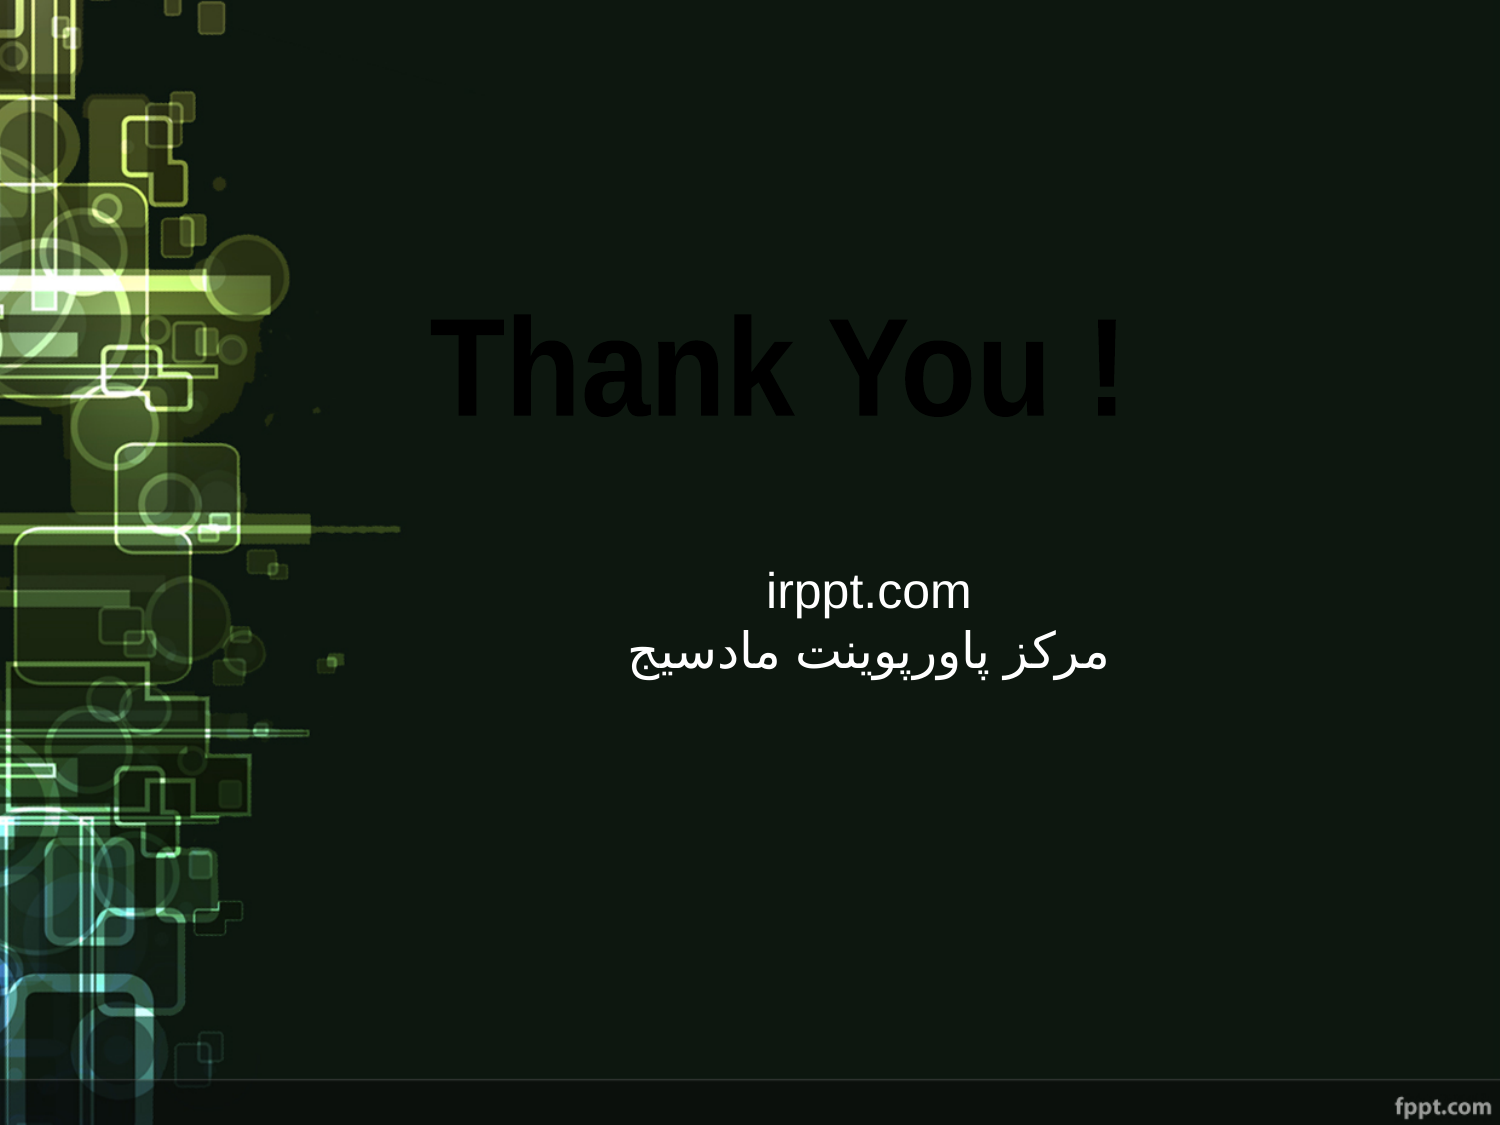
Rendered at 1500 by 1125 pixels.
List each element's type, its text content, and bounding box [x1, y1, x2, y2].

text_box irppt.com مرکز پاورپوینت مادسیج [613, 550, 1126, 686]
picture [0, 0, 1500, 1125]
